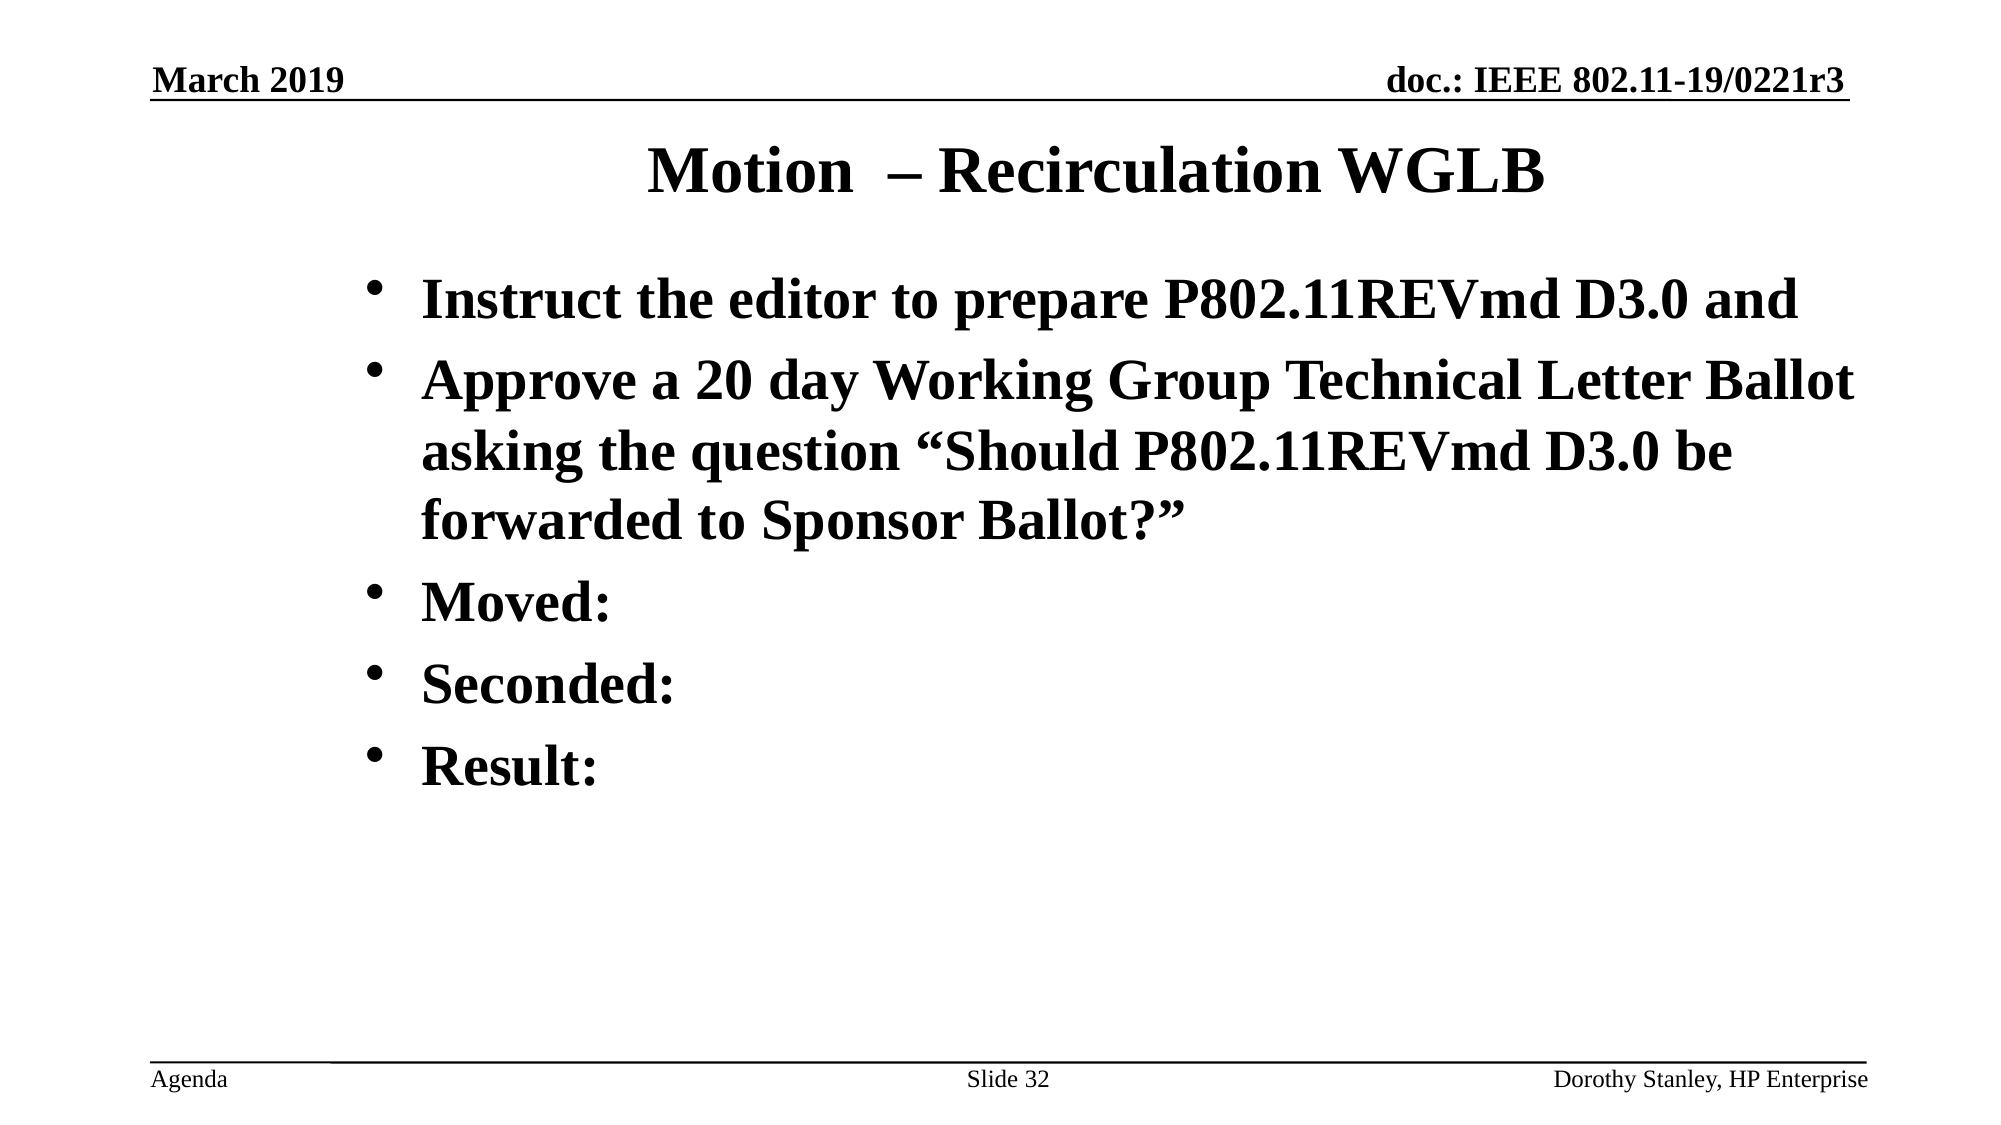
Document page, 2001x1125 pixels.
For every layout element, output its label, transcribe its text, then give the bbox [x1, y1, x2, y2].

text_box Motion – Recirculation WGLB [359, 77, 1835, 252]
slide_number Slide 32 [964, 1062, 1053, 1093]
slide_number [152, 54, 567, 100]
text_box Instruct the editor to prepare P802.11REVmd D3.0 and Approve a 20 day Working Group Technical Letter Ballot asking the question “Should P802.11REVmd D3.0 be forwarded to Sponsor Ballot?” Moved: Seconded: Result: [350, 252, 1903, 1025]
footer Dorothy Stanley, HP Enterprise [1549, 1062, 1869, 1093]
